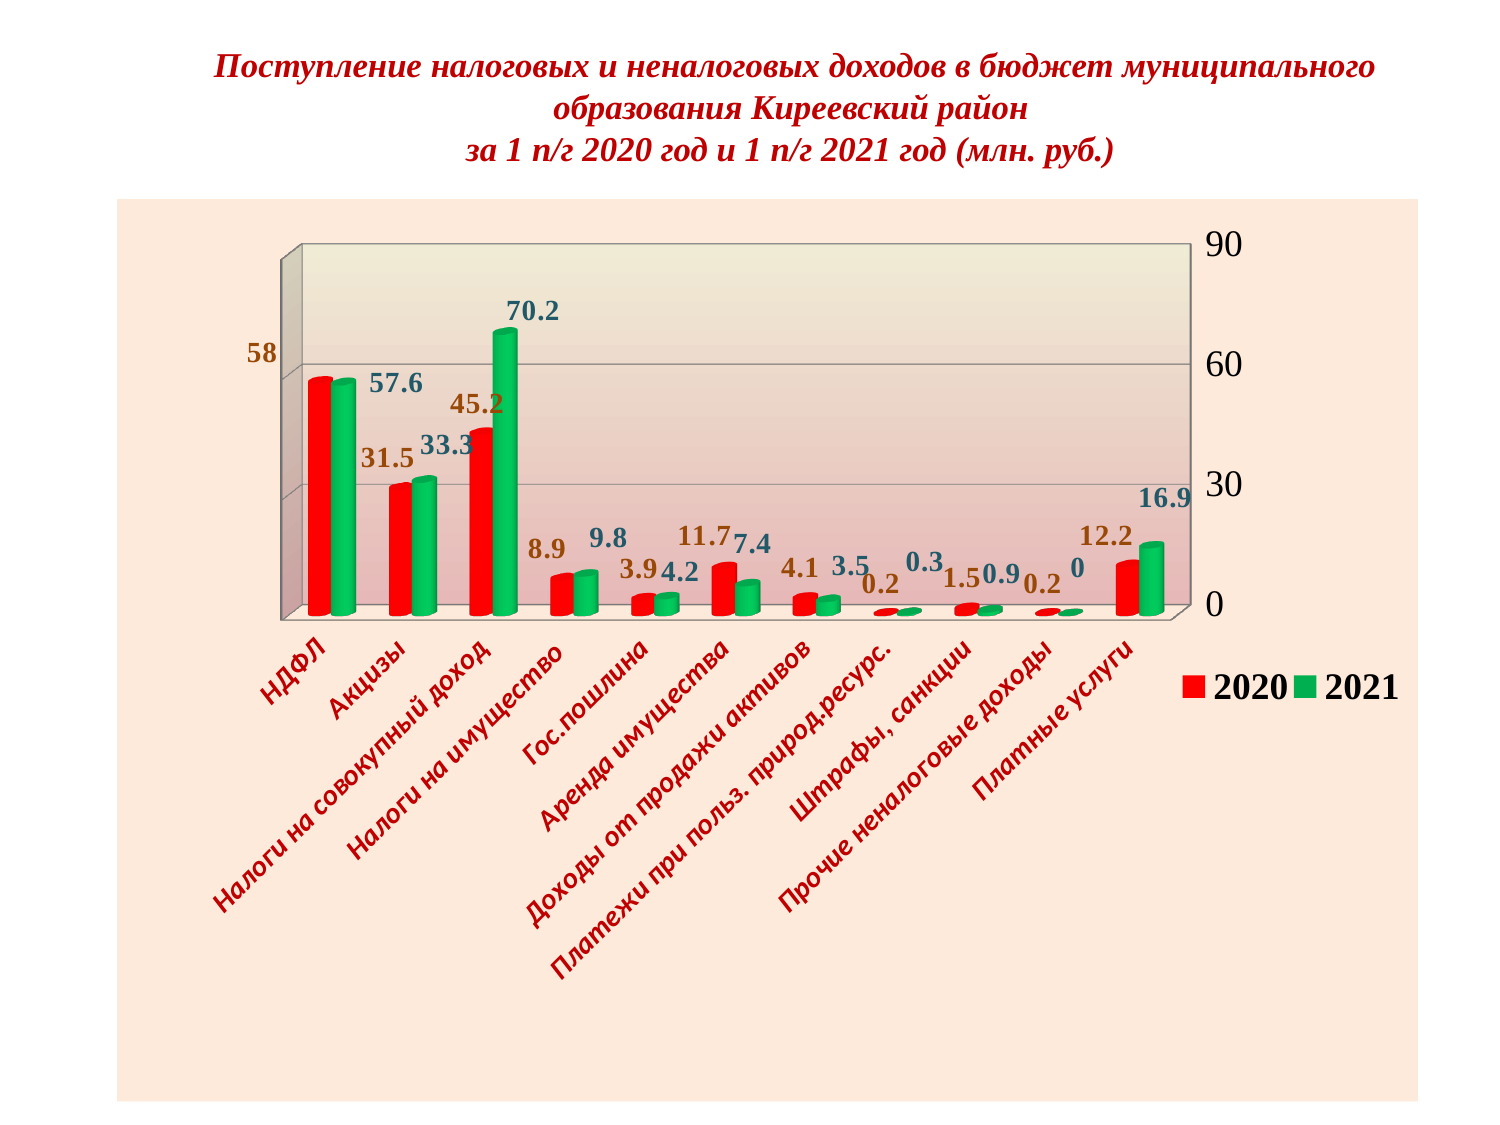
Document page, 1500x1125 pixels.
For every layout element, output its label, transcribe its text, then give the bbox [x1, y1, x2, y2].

title Поступление налоговых и неналоговых доходов в бюджет муниципального образования Киреевский район за 1 п/г 2020 год и 1 п/г 2021 год (млн. руб.) [175, 35, 1416, 176]
chart [116, 198, 1419, 1102]
